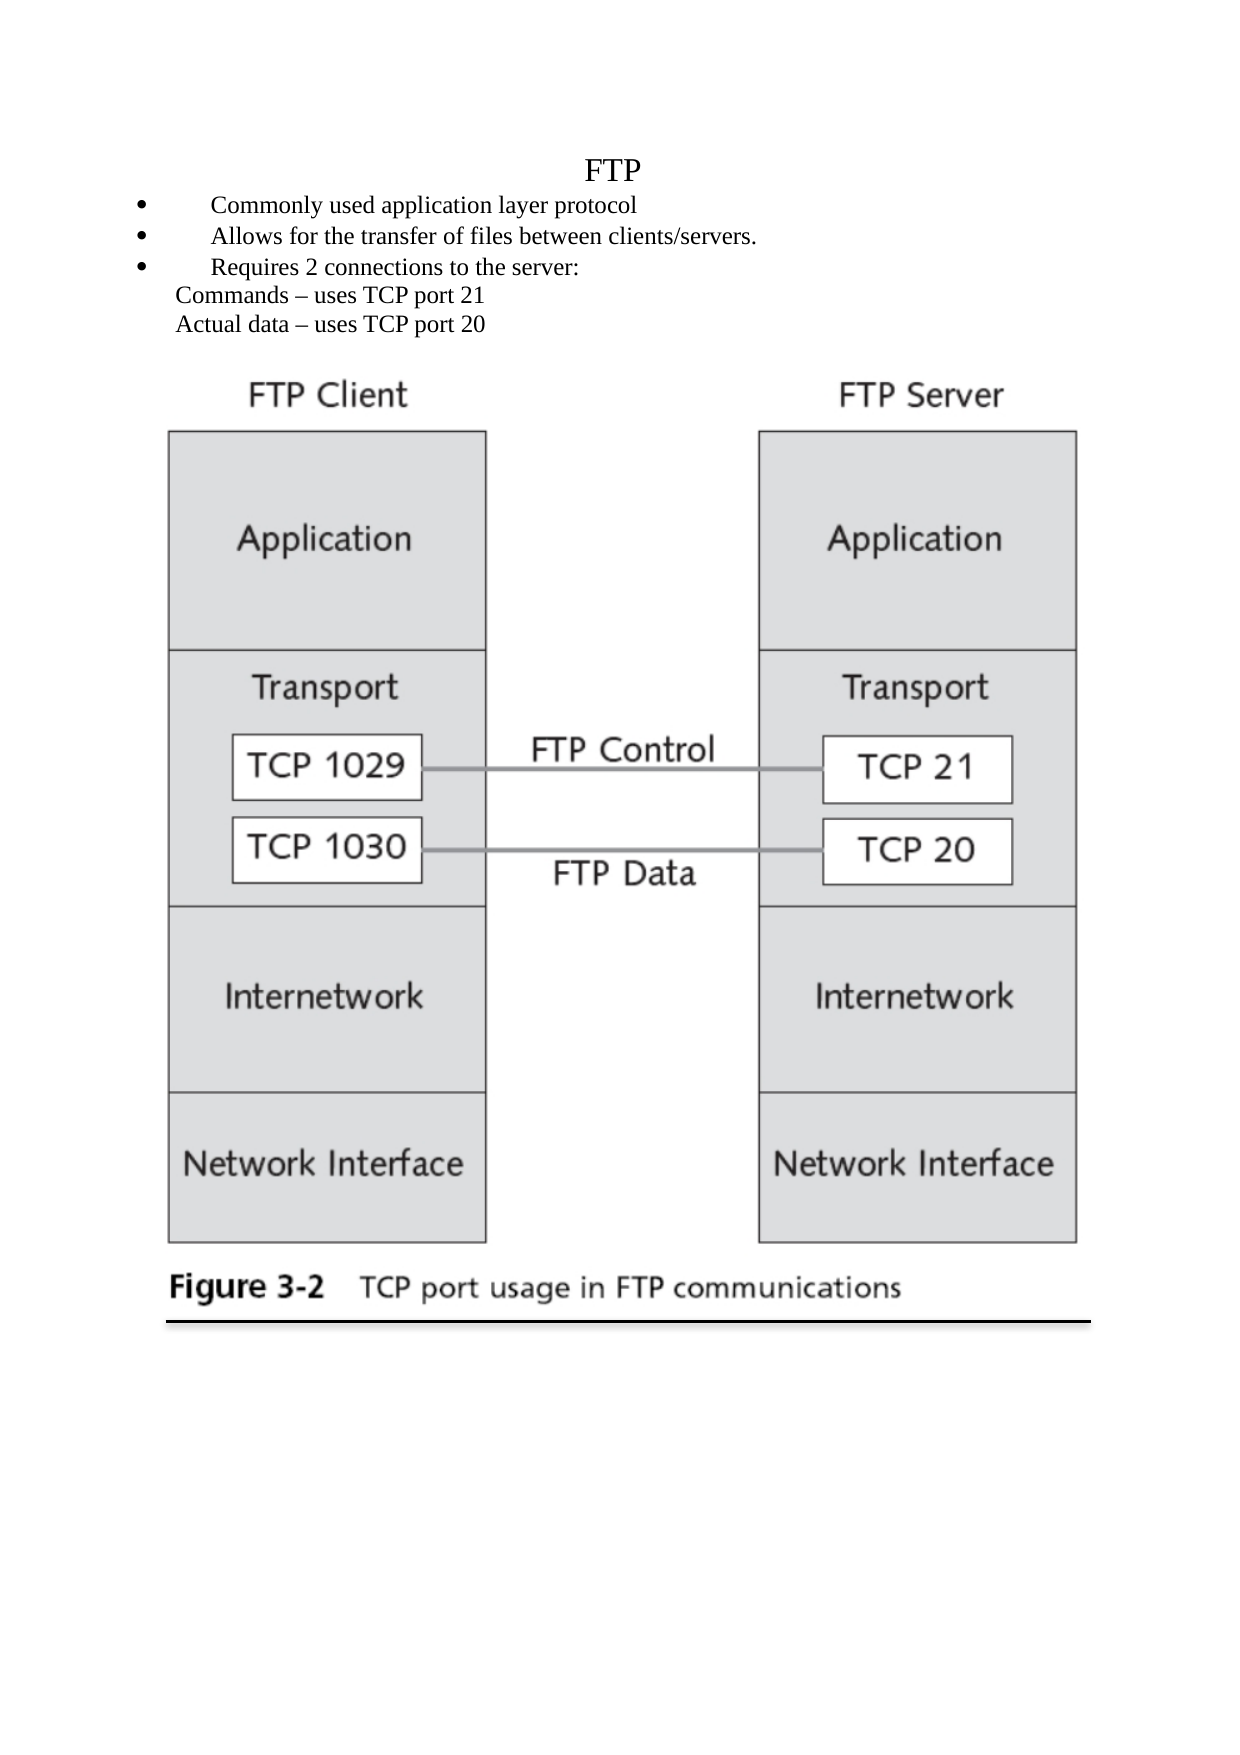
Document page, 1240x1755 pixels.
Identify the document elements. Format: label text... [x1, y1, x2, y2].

text_box [166, 1320, 1091, 1324]
text_box FTP  Commonly used application layer protocol  Allows for the transfer of files between clients/servers.  Requires 2 connections to the server: Commands – uses TCP port 21 Actual data – uses TCP port 20 [137, 149, 758, 338]
picture [164, 375, 1086, 1314]
